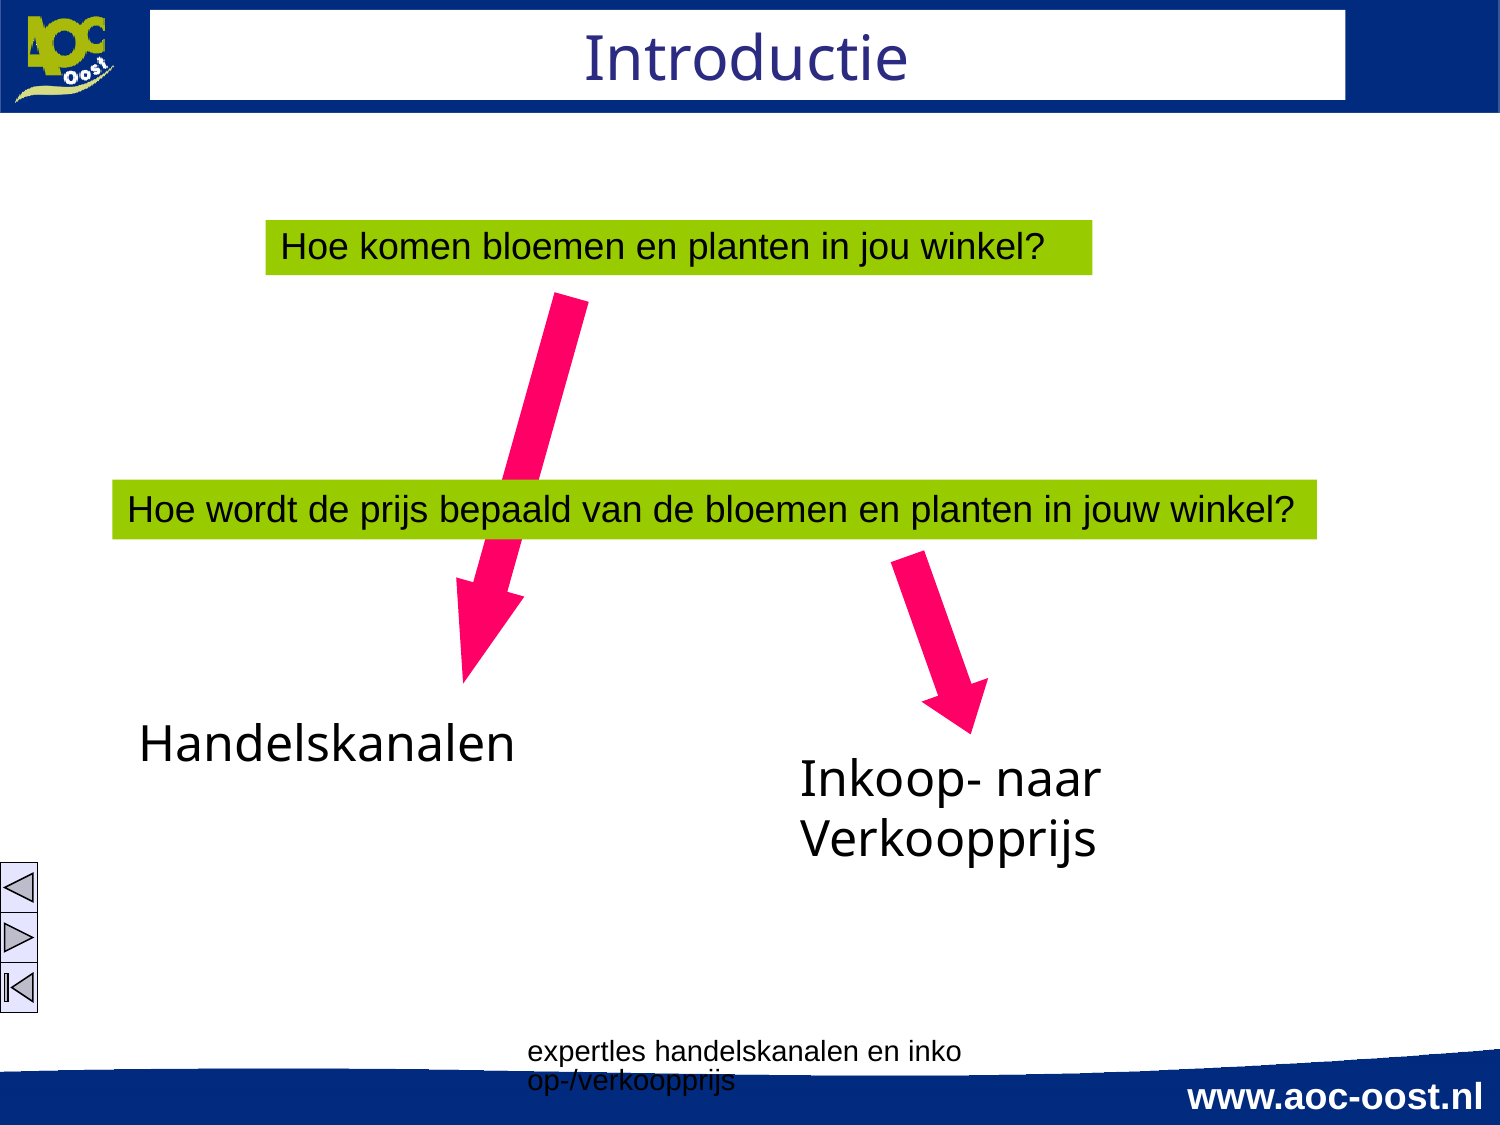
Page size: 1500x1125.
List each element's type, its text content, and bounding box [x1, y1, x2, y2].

text_box Hoe wordt de prijs bepaald van de bloemen en planten in jouw winkel? [112, 479, 1317, 540]
text_box Handelskanalen [123, 704, 621, 787]
text_box Inkoop- naar Verkoopprijs [785, 739, 1329, 823]
text_box [890, 550, 989, 735]
text_box [456, 540, 525, 684]
text_box [383, 739, 1259, 940]
text_box [502, 292, 589, 479]
picture [0, 0, 1500, 113]
title Introductie [149, 9, 1346, 101]
footer expertles handelskanalen en inkoop-/verkoopprijs [512, 1024, 988, 1101]
text_box Hoe komen bloemen en planten in jou winkel? [265, 220, 1093, 276]
picture [0, 1049, 1500, 1125]
